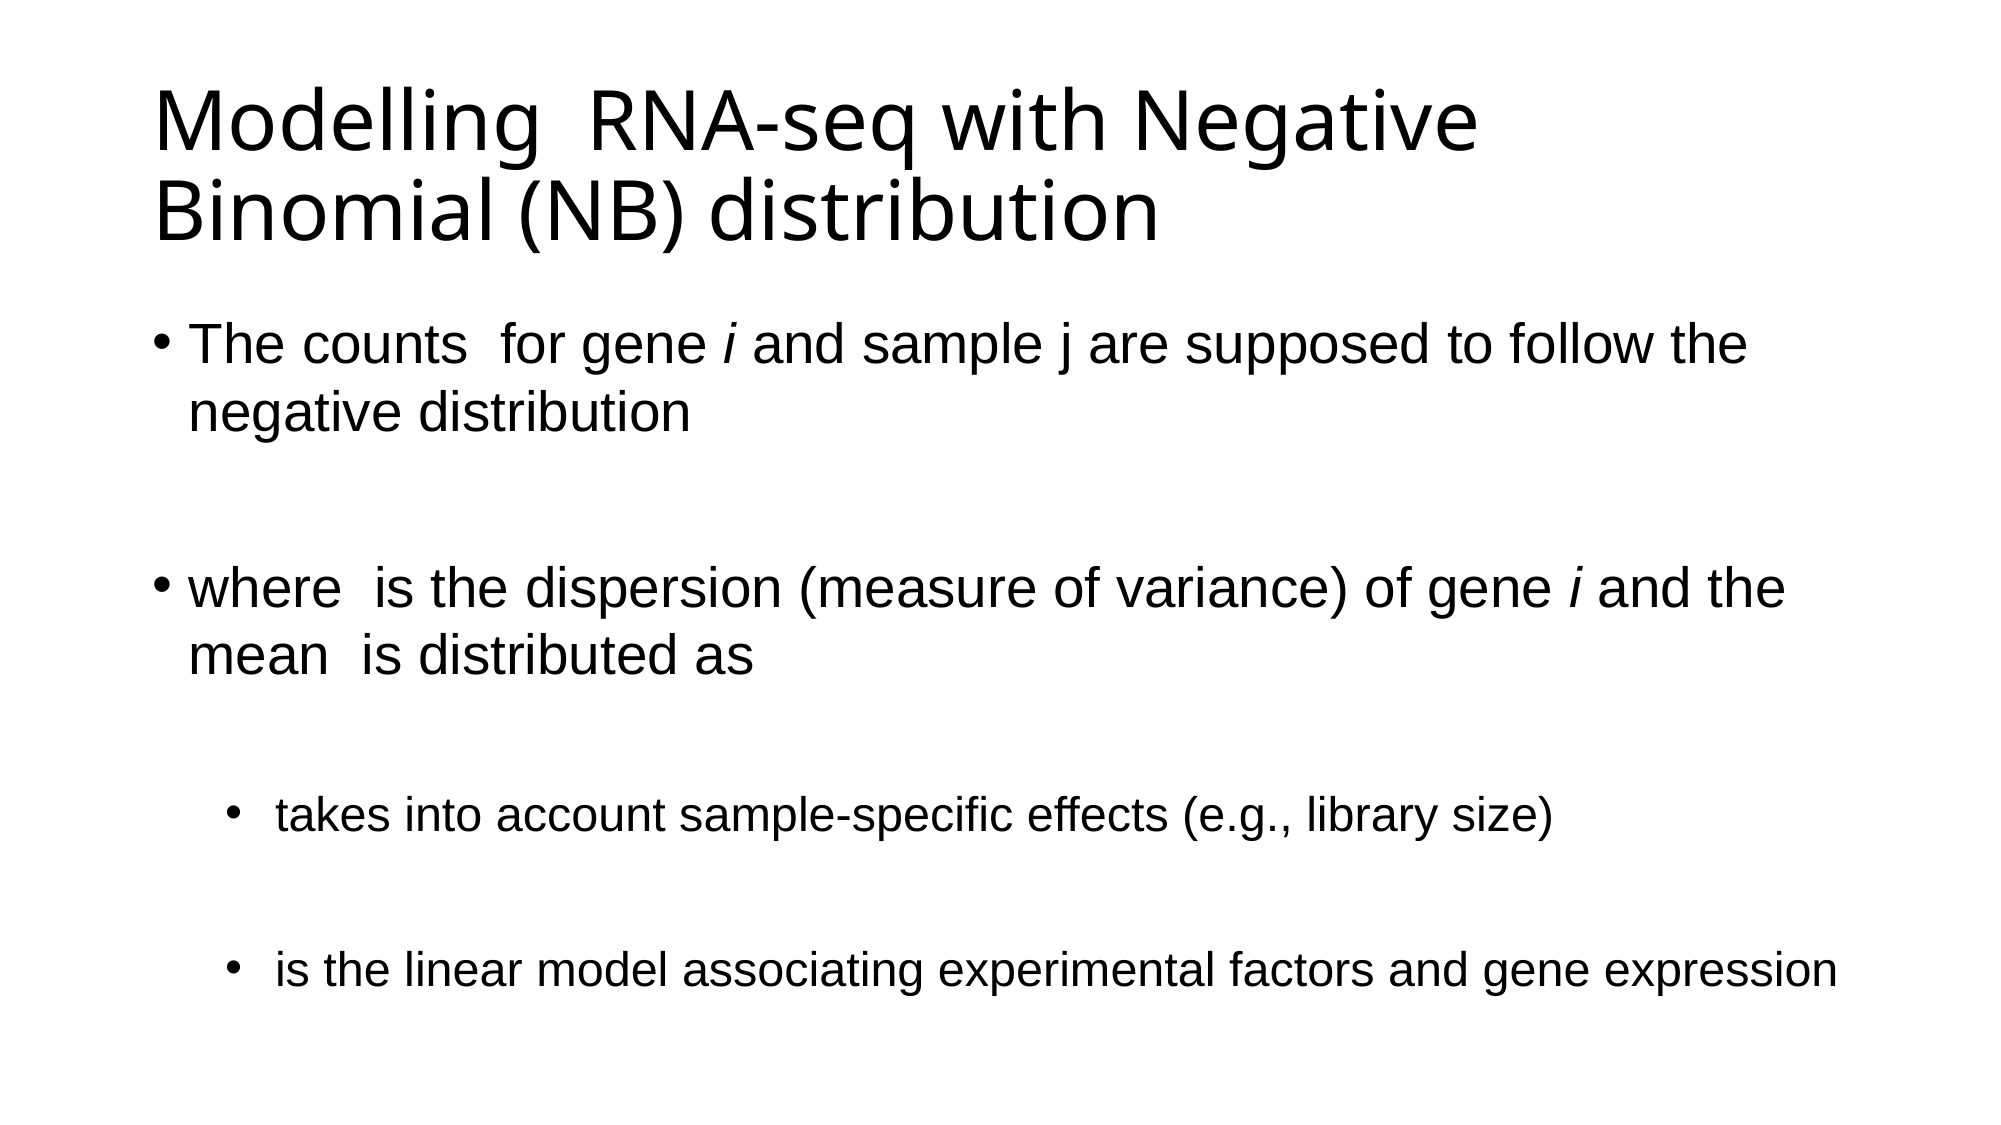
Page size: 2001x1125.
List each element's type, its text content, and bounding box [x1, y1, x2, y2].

title Modelling RNA-seq with Negative Binomial (NB) distribution [137, 59, 1863, 278]
